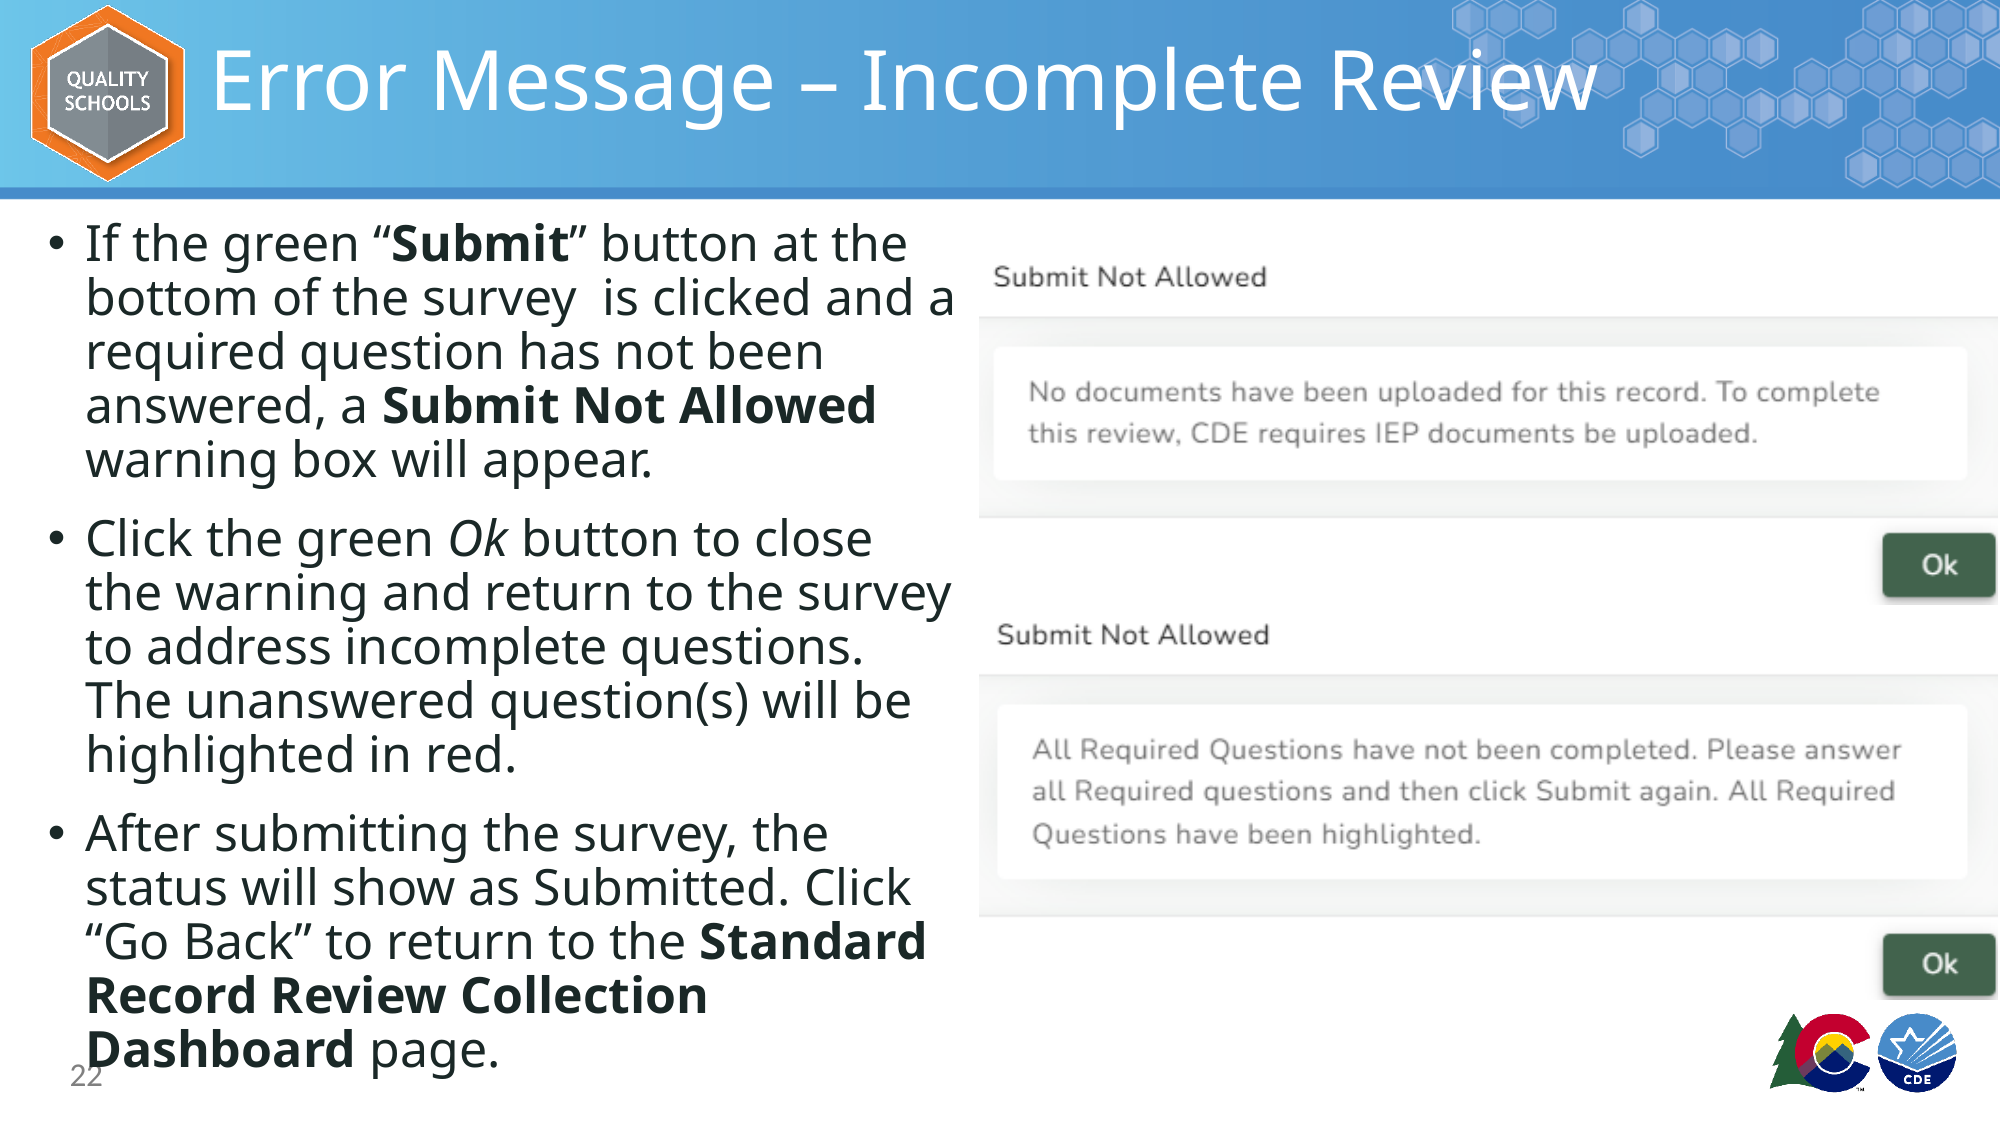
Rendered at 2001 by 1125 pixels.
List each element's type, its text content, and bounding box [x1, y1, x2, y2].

picture [1768, 1012, 1957, 1093]
picture [979, 609, 1998, 1000]
slide_number 22 [54, 1042, 505, 1103]
list If the green “Submit” button at the bottom of the survey is clicked and a required question has not been answered, a Submit Not Allowed warning box will appear. Click the green Ok button to close the warning and return to the survey to address incomplete questions. The unanswered question(s) will be highlighted in red. After submitting the survey, the status will show as Submitted. Click “Go Back” to return to the Standard Record Review Collection Dashboard page. [47, 218, 962, 803]
picture [979, 236, 1998, 605]
picture [0, 0, 2000, 200]
title Error Message – Incomplete Review [209, 38, 1638, 161]
